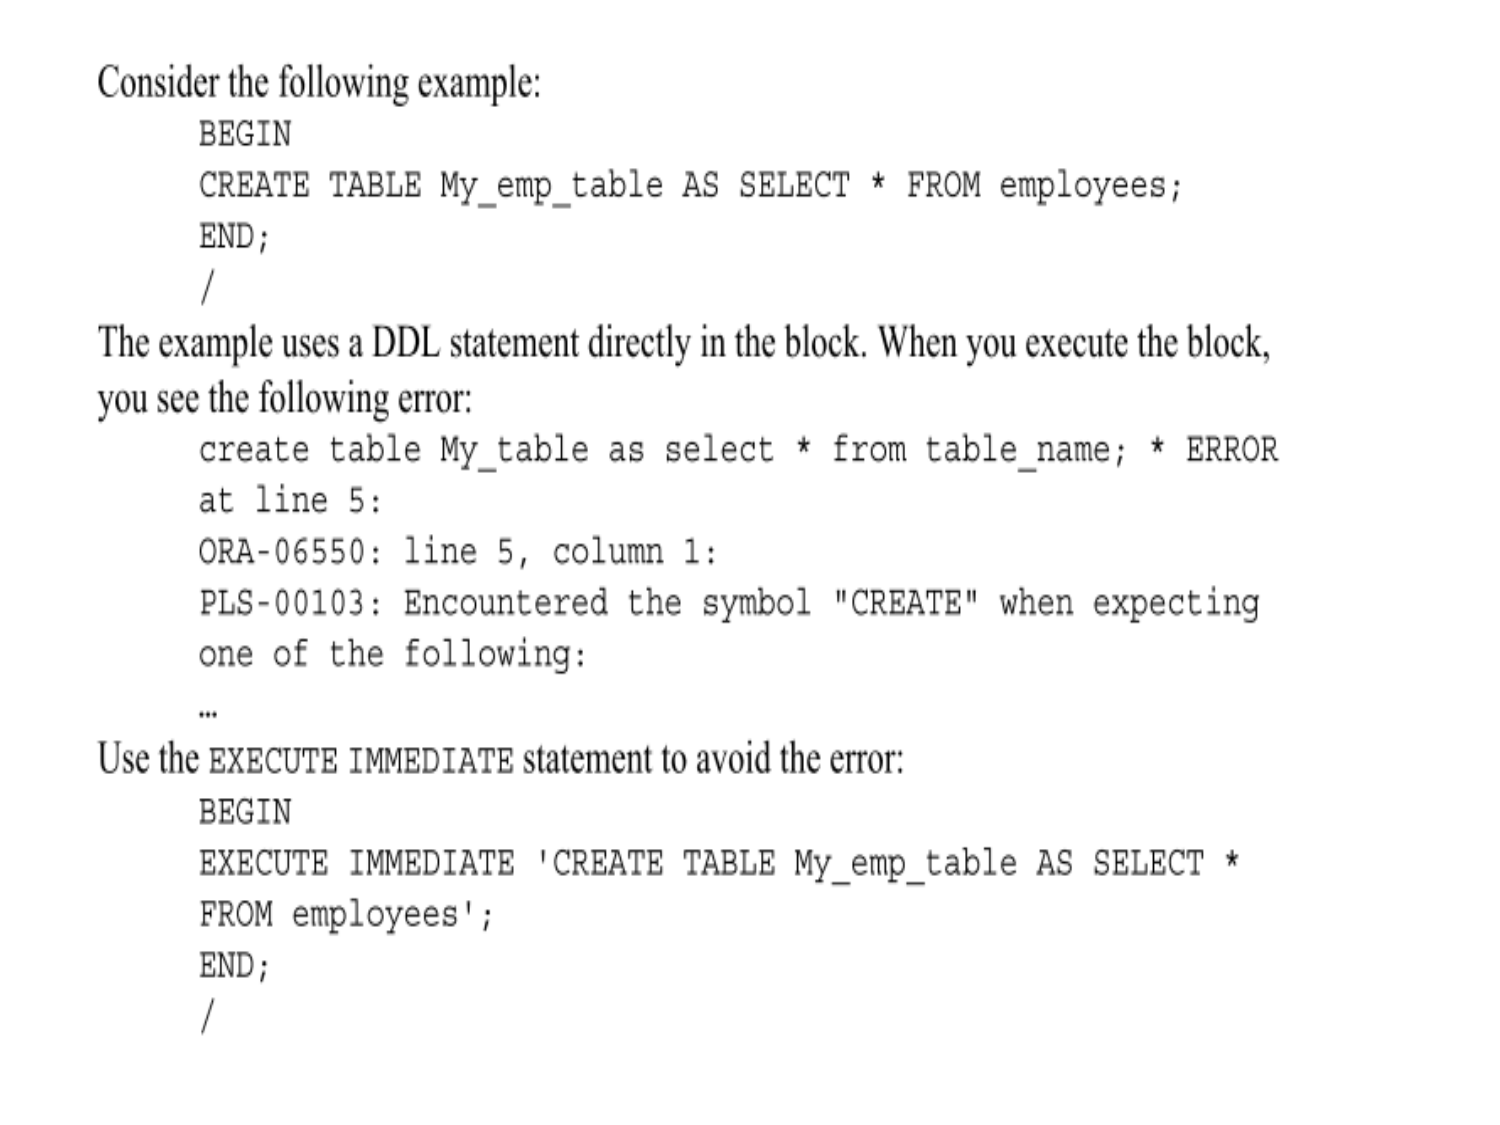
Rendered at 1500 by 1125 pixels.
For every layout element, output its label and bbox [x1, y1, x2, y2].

picture [49, 49, 1438, 1038]
